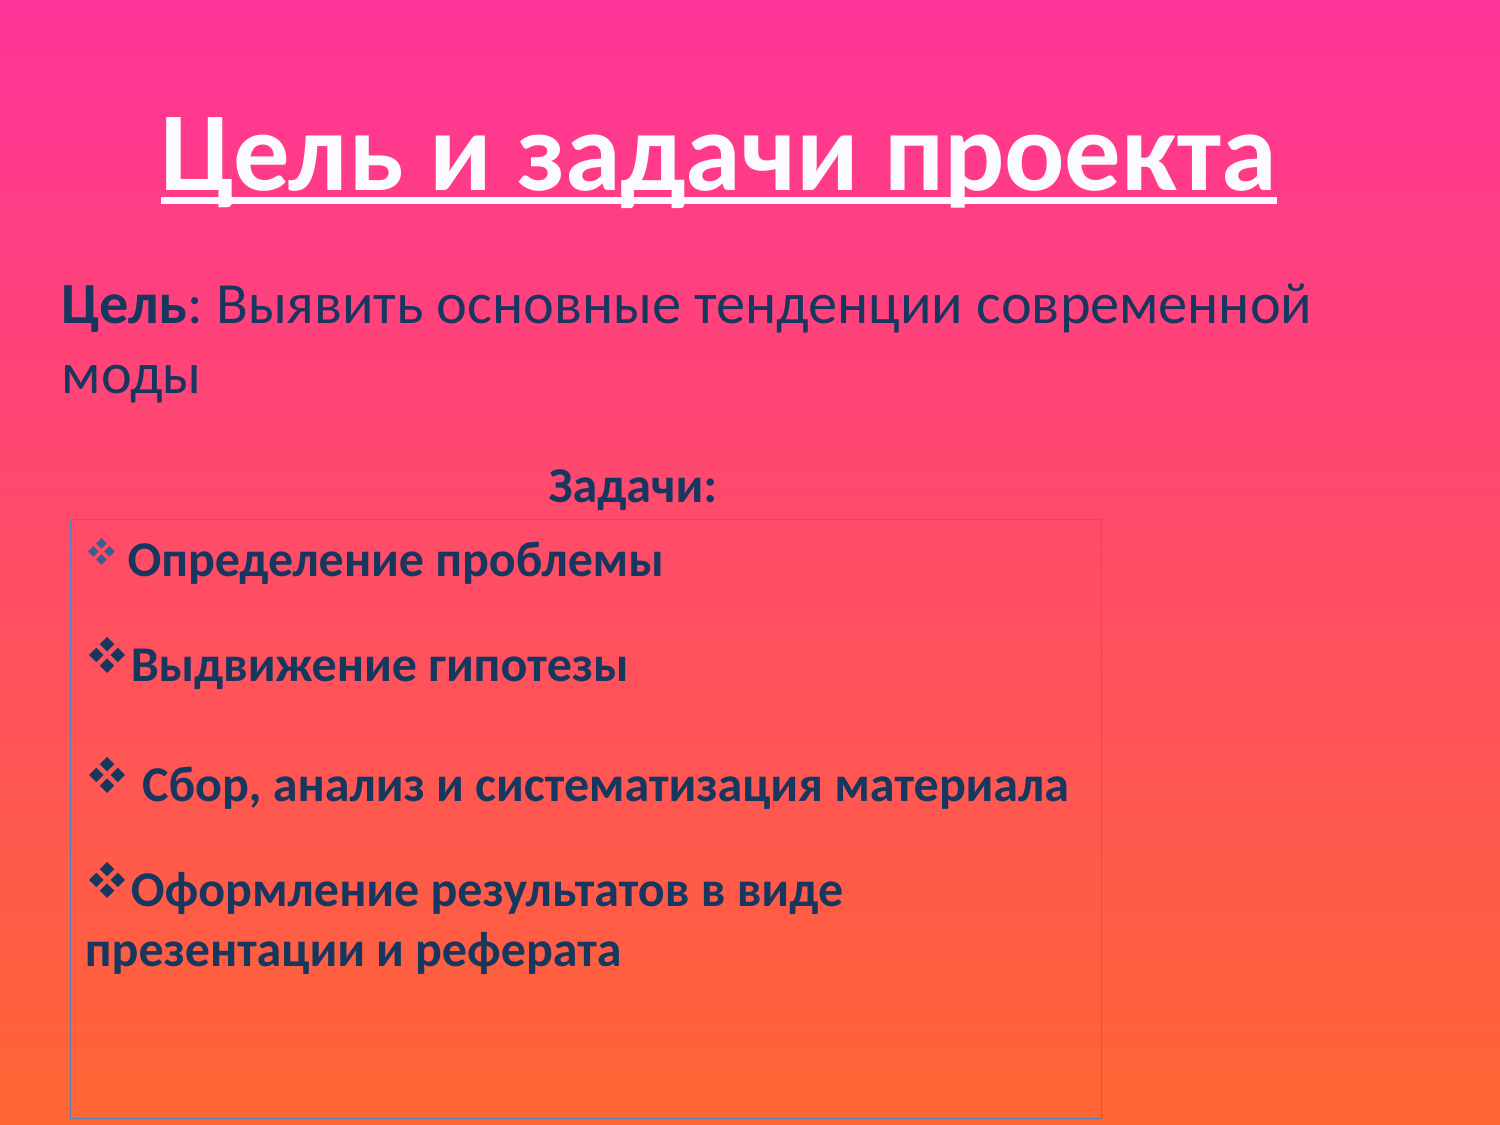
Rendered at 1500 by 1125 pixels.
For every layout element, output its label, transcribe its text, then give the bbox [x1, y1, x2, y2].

text_box Задачи: [187, 445, 1090, 519]
text_box Определение проблемы Выдвижение гипотезы Сбор, анализ и систематизация материала Оформление результатов в виде презентации и реферата [70, 519, 1102, 1119]
text_box Цель: Выявить основные тенденции современной моды [46, 257, 1477, 458]
text_box Цель и задачи проекта [145, 70, 1293, 221]
